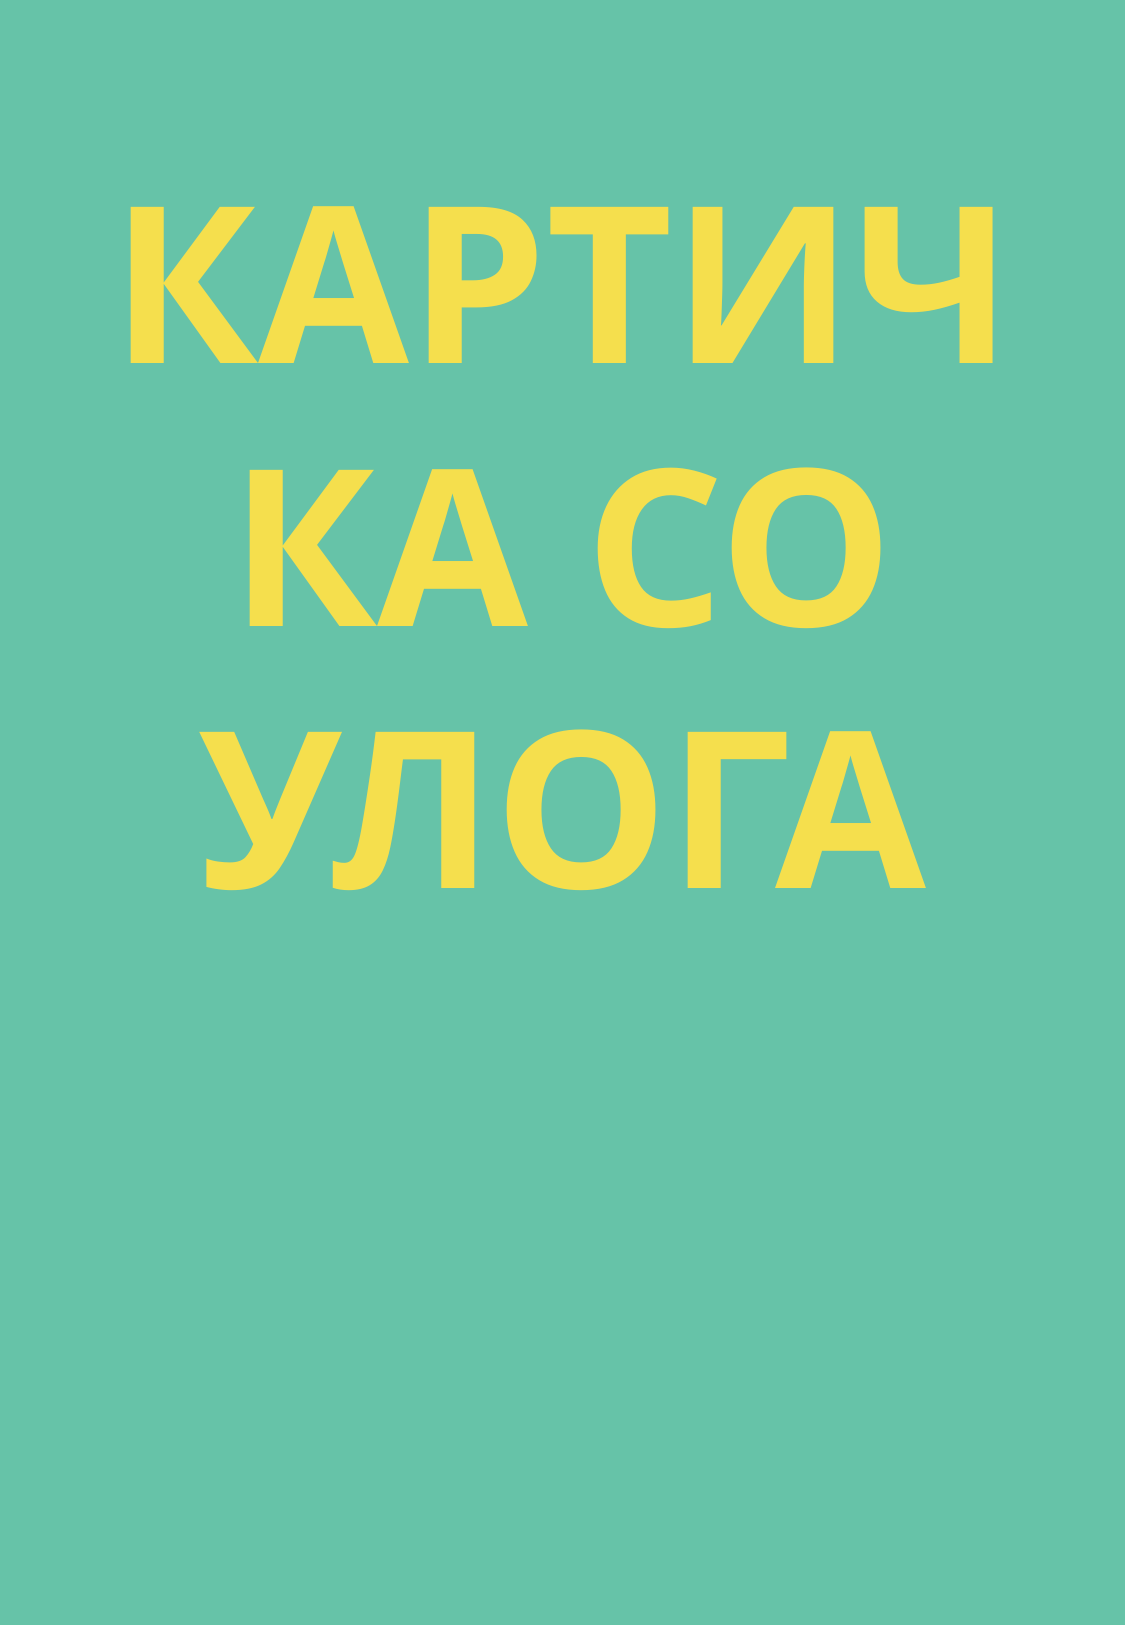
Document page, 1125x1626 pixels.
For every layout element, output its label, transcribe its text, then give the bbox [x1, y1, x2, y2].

text_box [0, 0, 1125, 1625]
text_box КАРТИЧКА СО УЛОГА [41, 137, 1084, 940]
